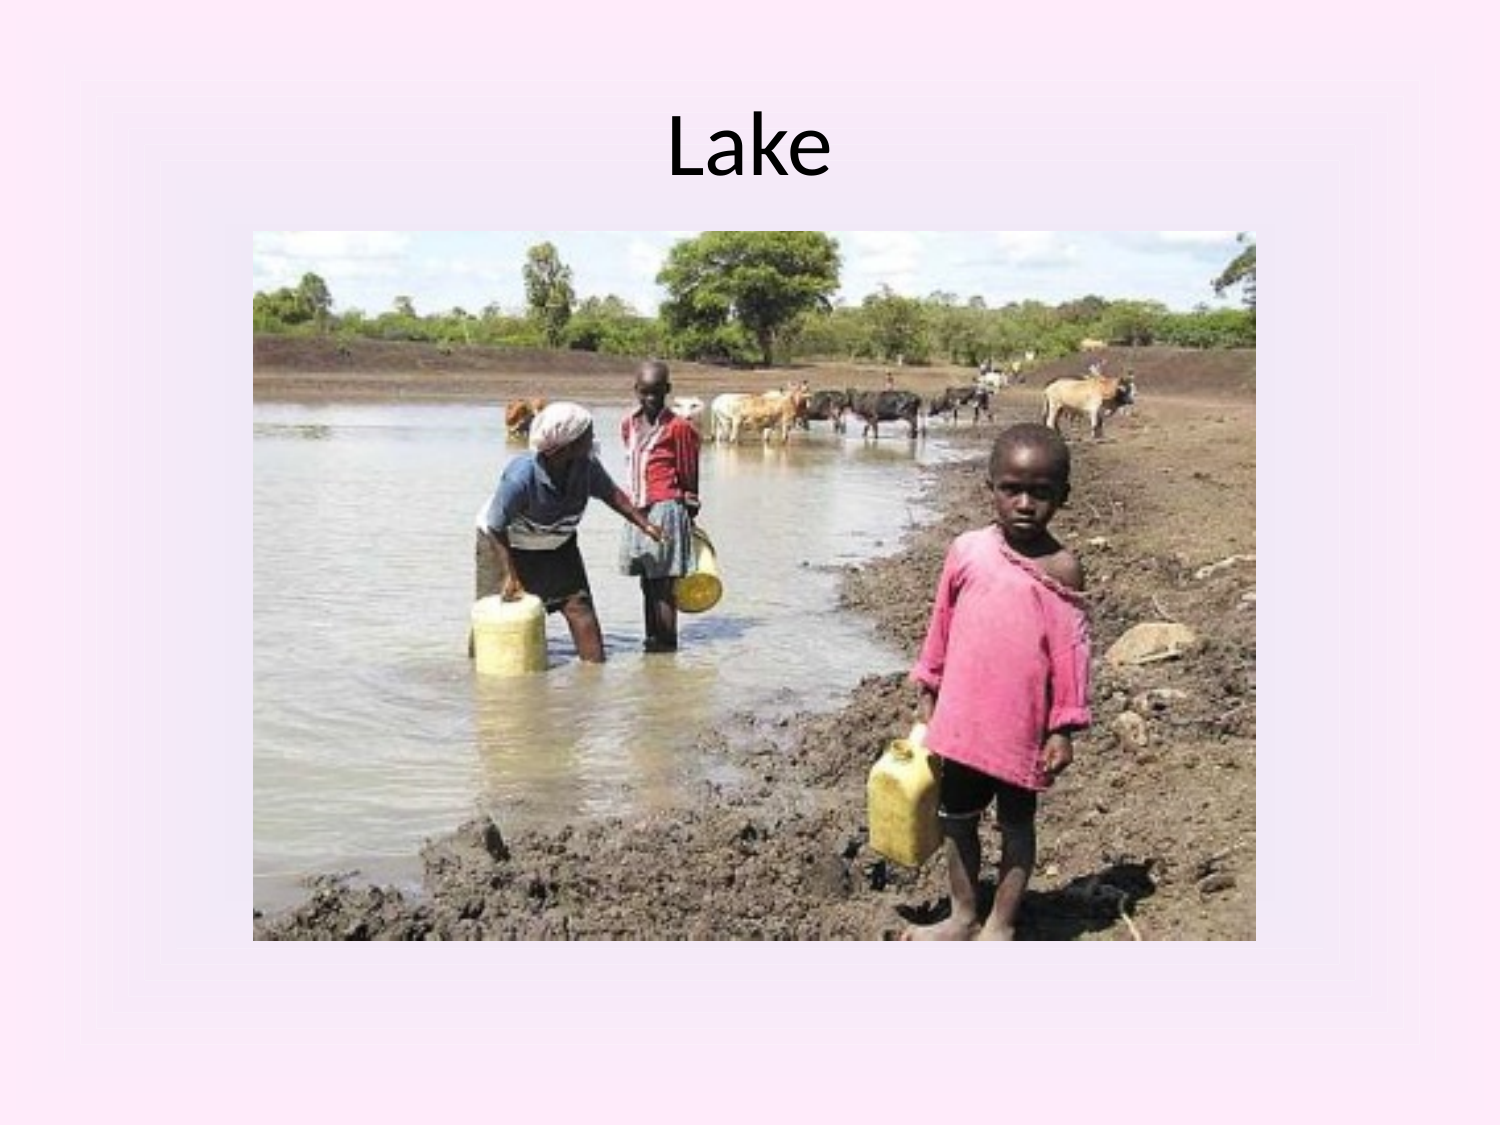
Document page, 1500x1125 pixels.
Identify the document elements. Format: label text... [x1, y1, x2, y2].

title Lake [75, 45, 1425, 233]
picture [253, 231, 1256, 941]
